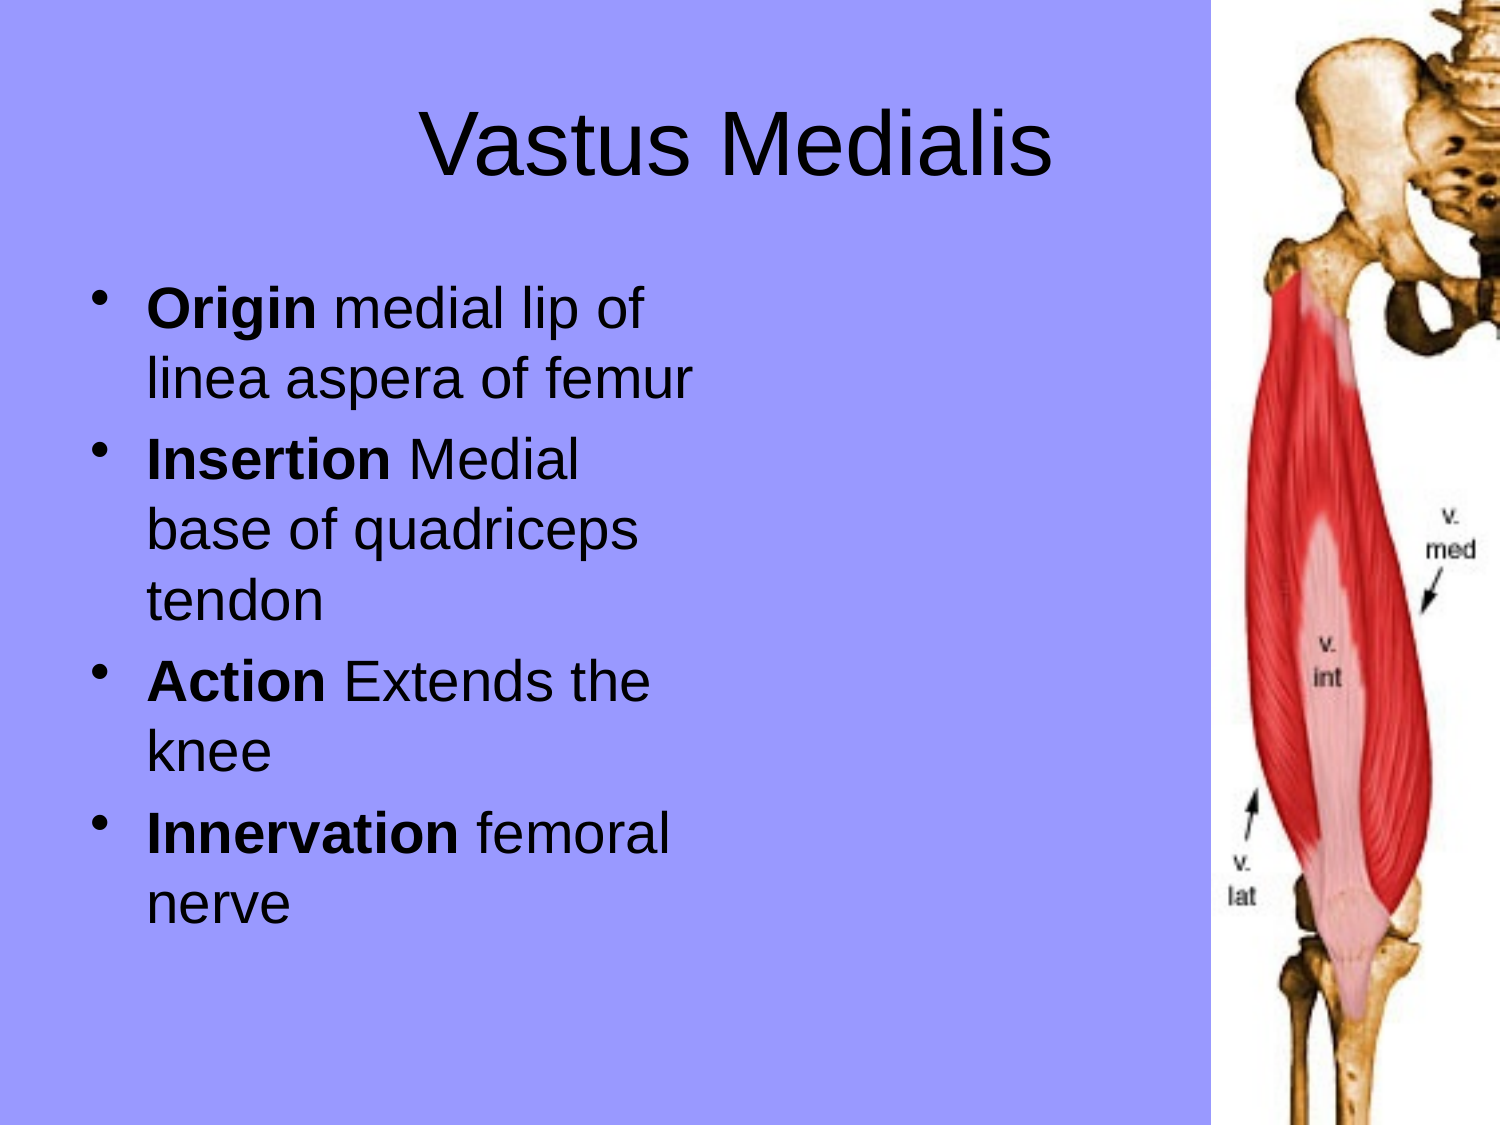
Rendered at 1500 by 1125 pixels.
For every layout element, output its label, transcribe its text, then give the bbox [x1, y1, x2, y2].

title Vastus Medialis [75, 45, 1206, 233]
list Origin medial lip of linea aspera of femur Insertion Medial base of quadriceps tendon Action Extends the knee Innervation femoral nerve [75, 262, 738, 1005]
picture [1211, 0, 1500, 1125]
